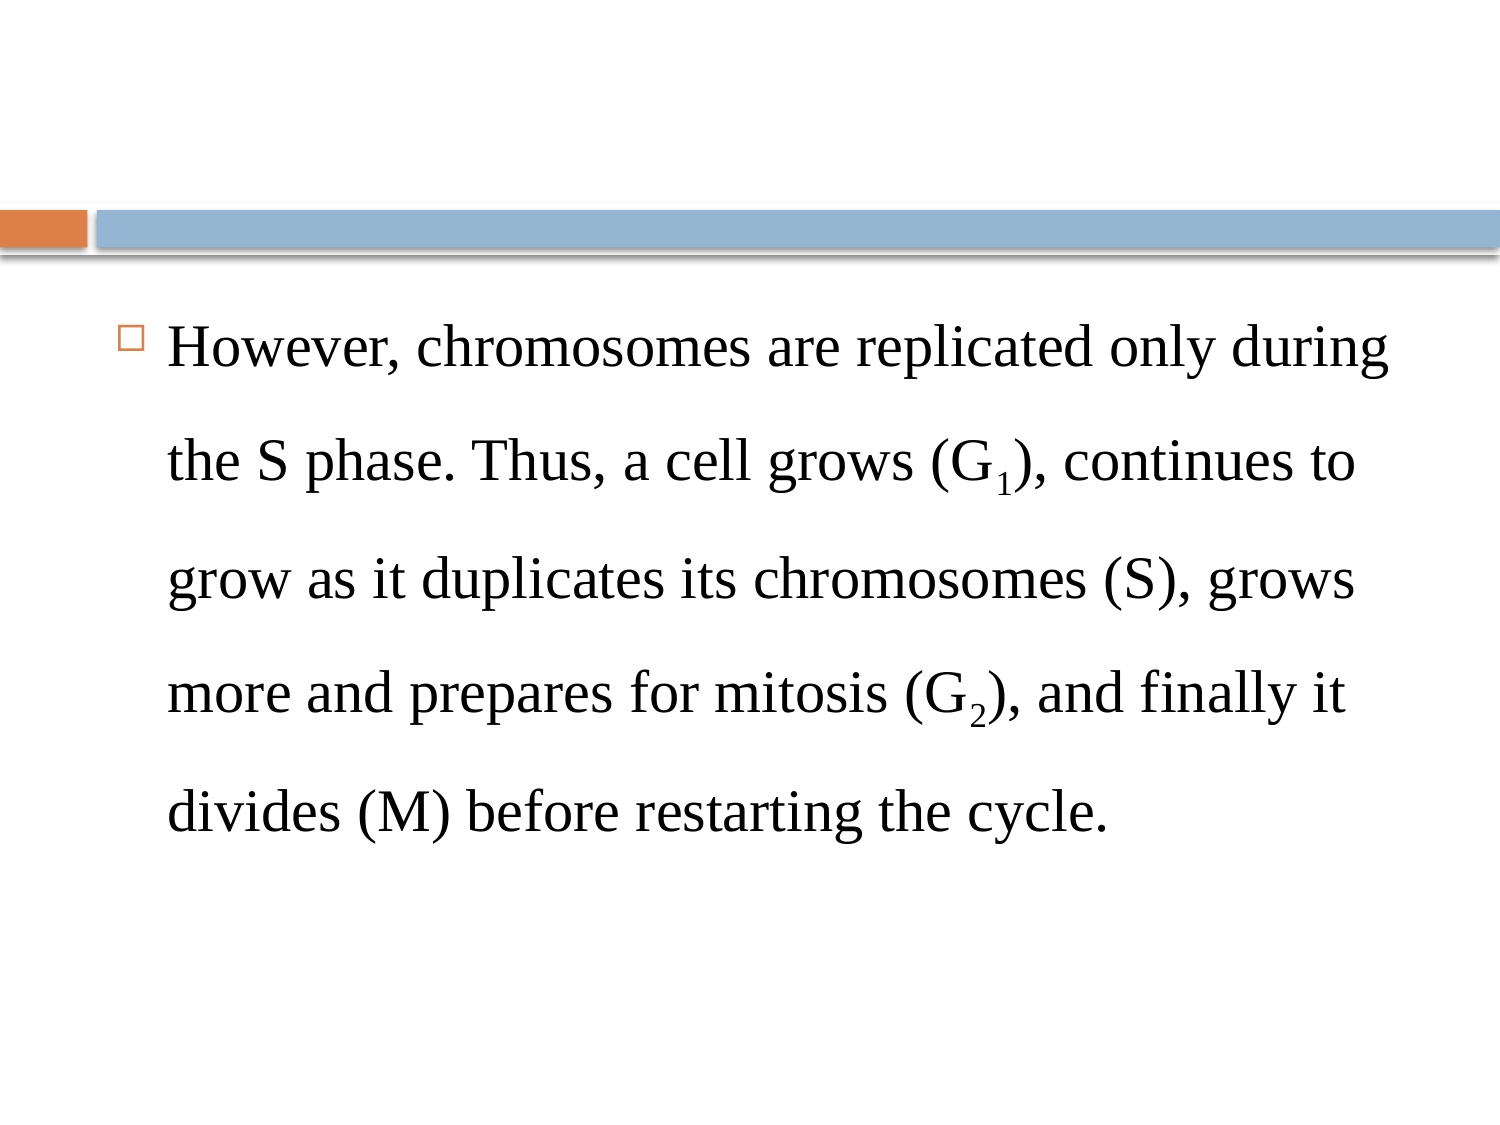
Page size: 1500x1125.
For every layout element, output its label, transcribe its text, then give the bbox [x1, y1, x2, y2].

list However, chromosomes are replicated only during the S phase. Thus, a cell grows (G1), continues to grow as it duplicates its chromosomes (S), grows more and prepares for mitosis (G2), and finally it divides (M) before restarting the cycle. [100, 262, 1438, 1000]
